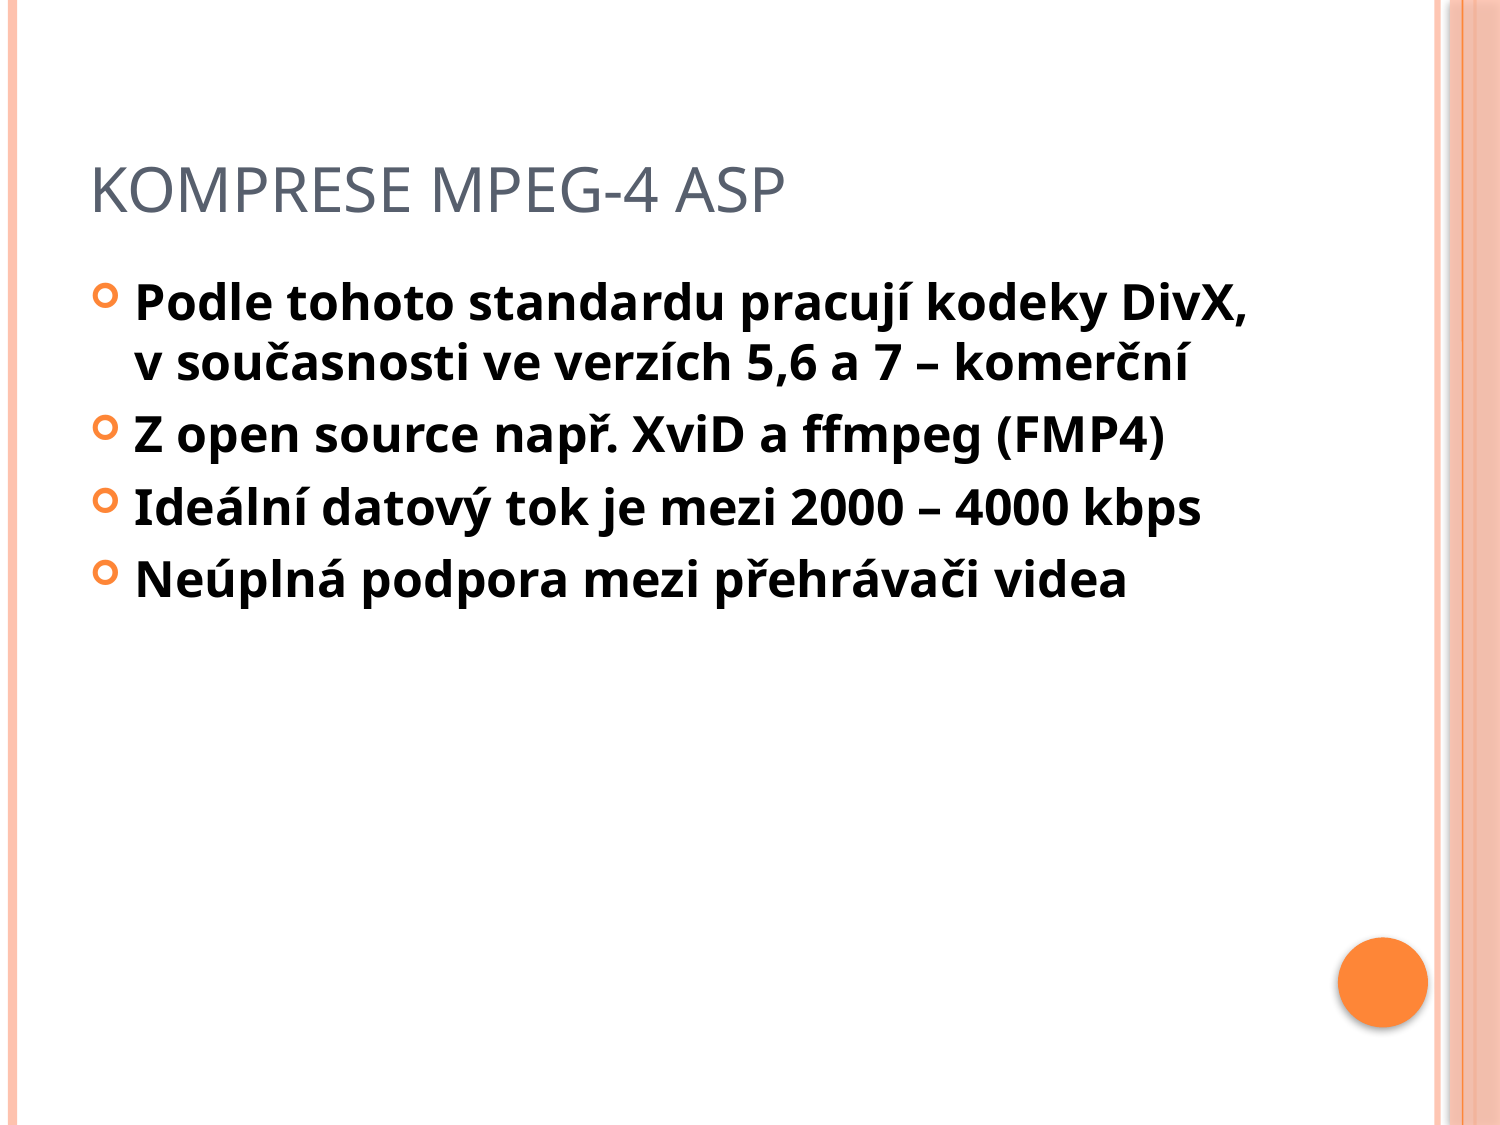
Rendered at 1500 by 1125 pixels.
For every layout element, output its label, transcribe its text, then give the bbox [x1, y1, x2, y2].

list Podle tohoto standardu pracují kodeky DivX, v současnosti ve verzích 5,6 a 7 – komerční Z open source např. XviD a ffmpeg (FMP4) Ideální datový tok je mezi 2000 – 4000 kbps Neúplná podpora mezi přehrávači videa [75, 262, 1300, 1062]
title Komprese MPEG-4 ASP [75, 45, 1300, 233]
